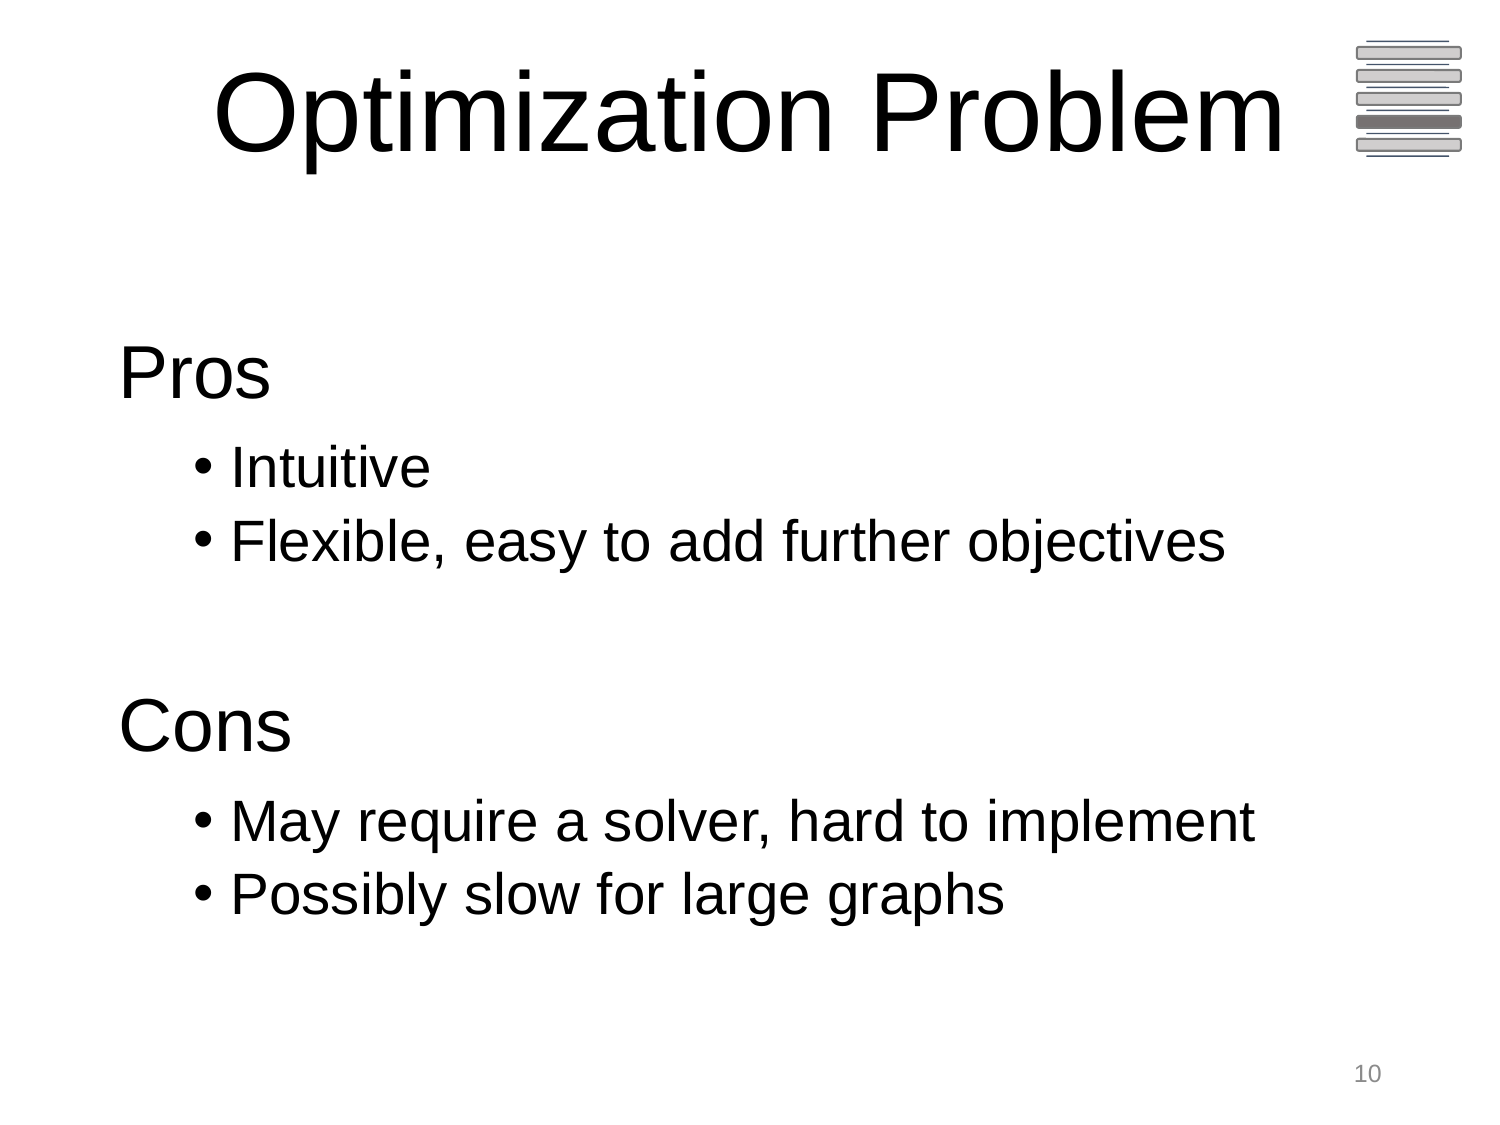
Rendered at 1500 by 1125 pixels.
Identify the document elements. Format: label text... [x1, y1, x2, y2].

slide_number 9 [1059, 1042, 1397, 1103]
title Optimization Problem [103, 37, 1397, 193]
list Pros Intuitive Flexible, easy to add further objectives Cons May require a solver, hard to implement Possibly slow for large graphs [103, 326, 1397, 874]
